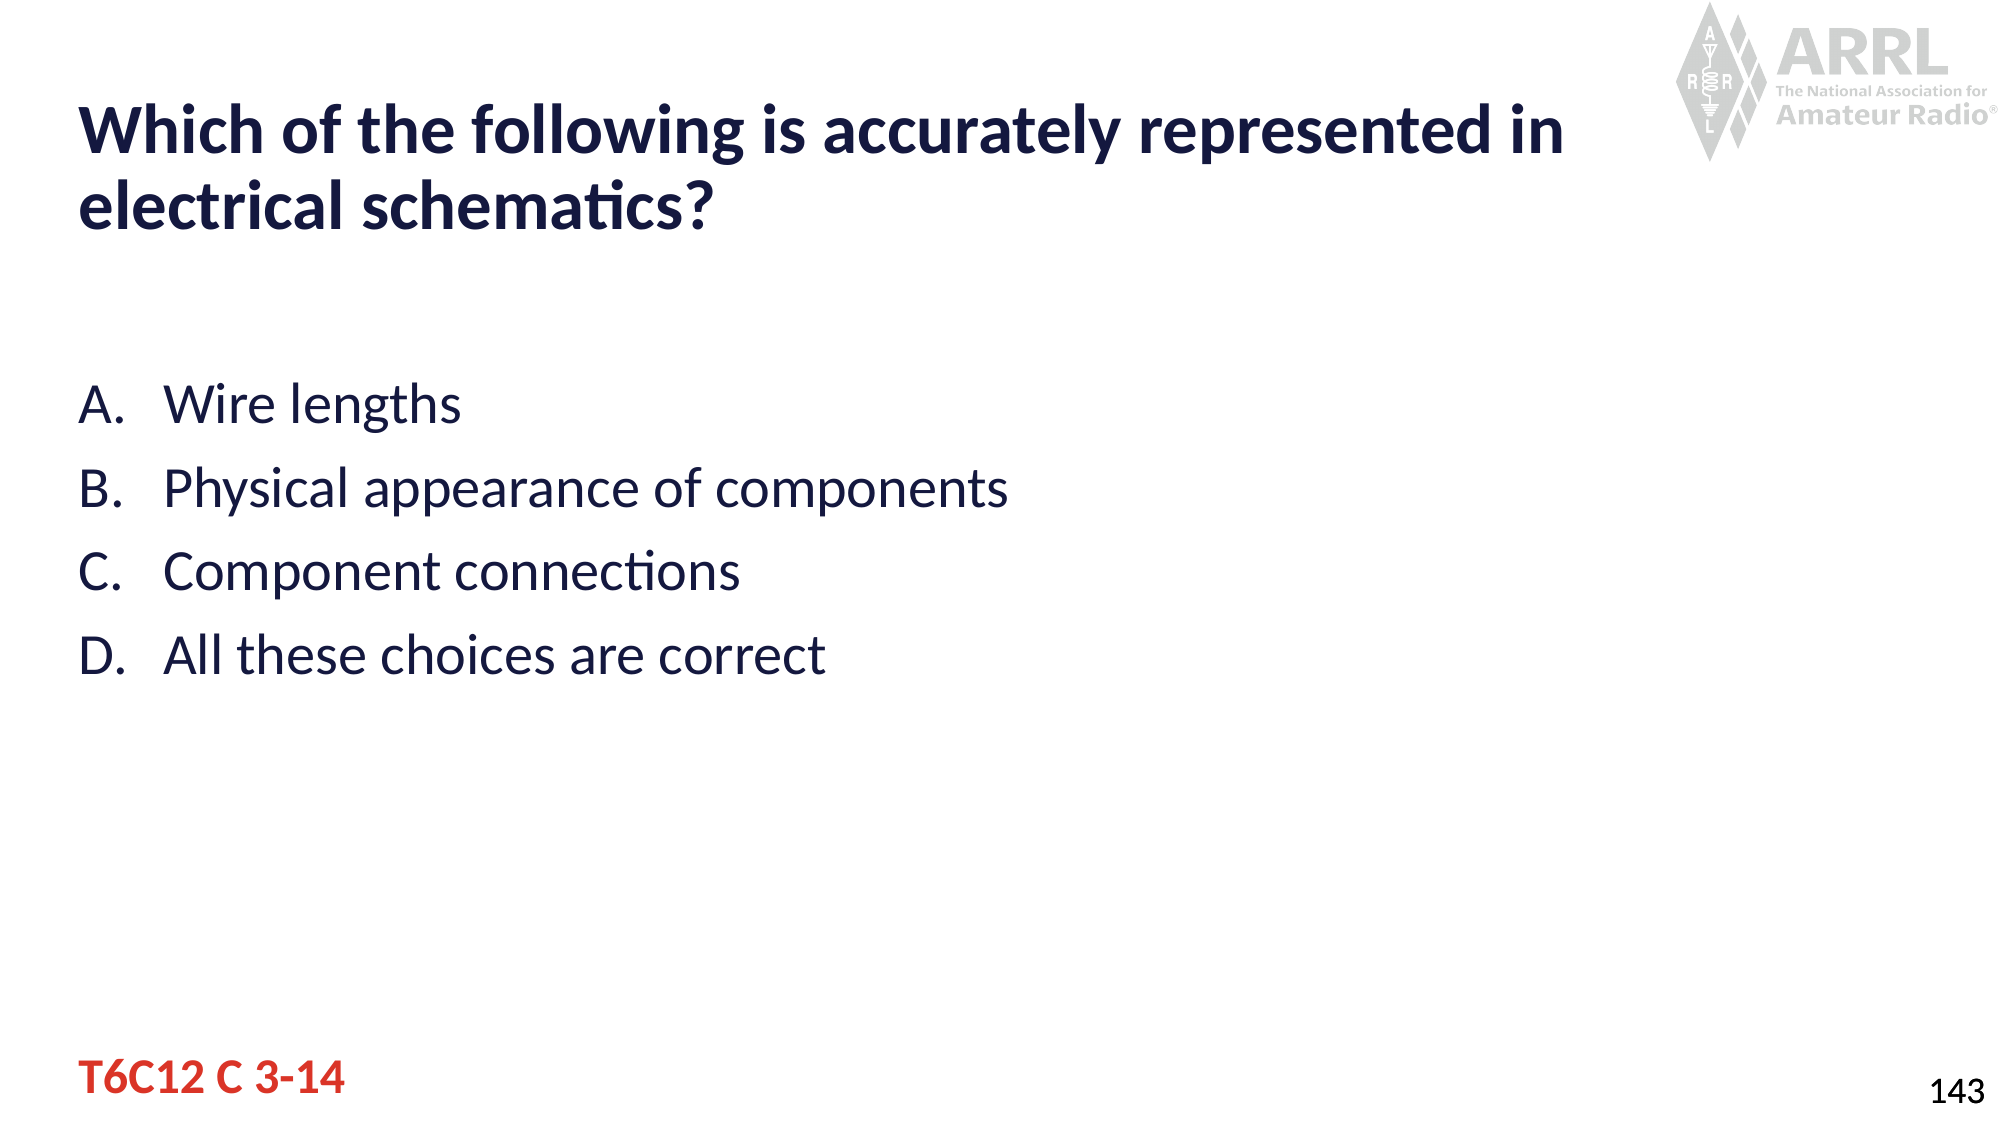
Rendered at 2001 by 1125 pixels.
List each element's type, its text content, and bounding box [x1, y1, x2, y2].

picture [1674, 0, 2000, 164]
text_box T6C12 C 3-14 [63, 1036, 921, 1112]
title Which of the following is accurately represented in electrical schematics? [63, 59, 1863, 278]
list Wire lengths Physical appearance of components Component connections All these choices are correct [63, 365, 1863, 989]
